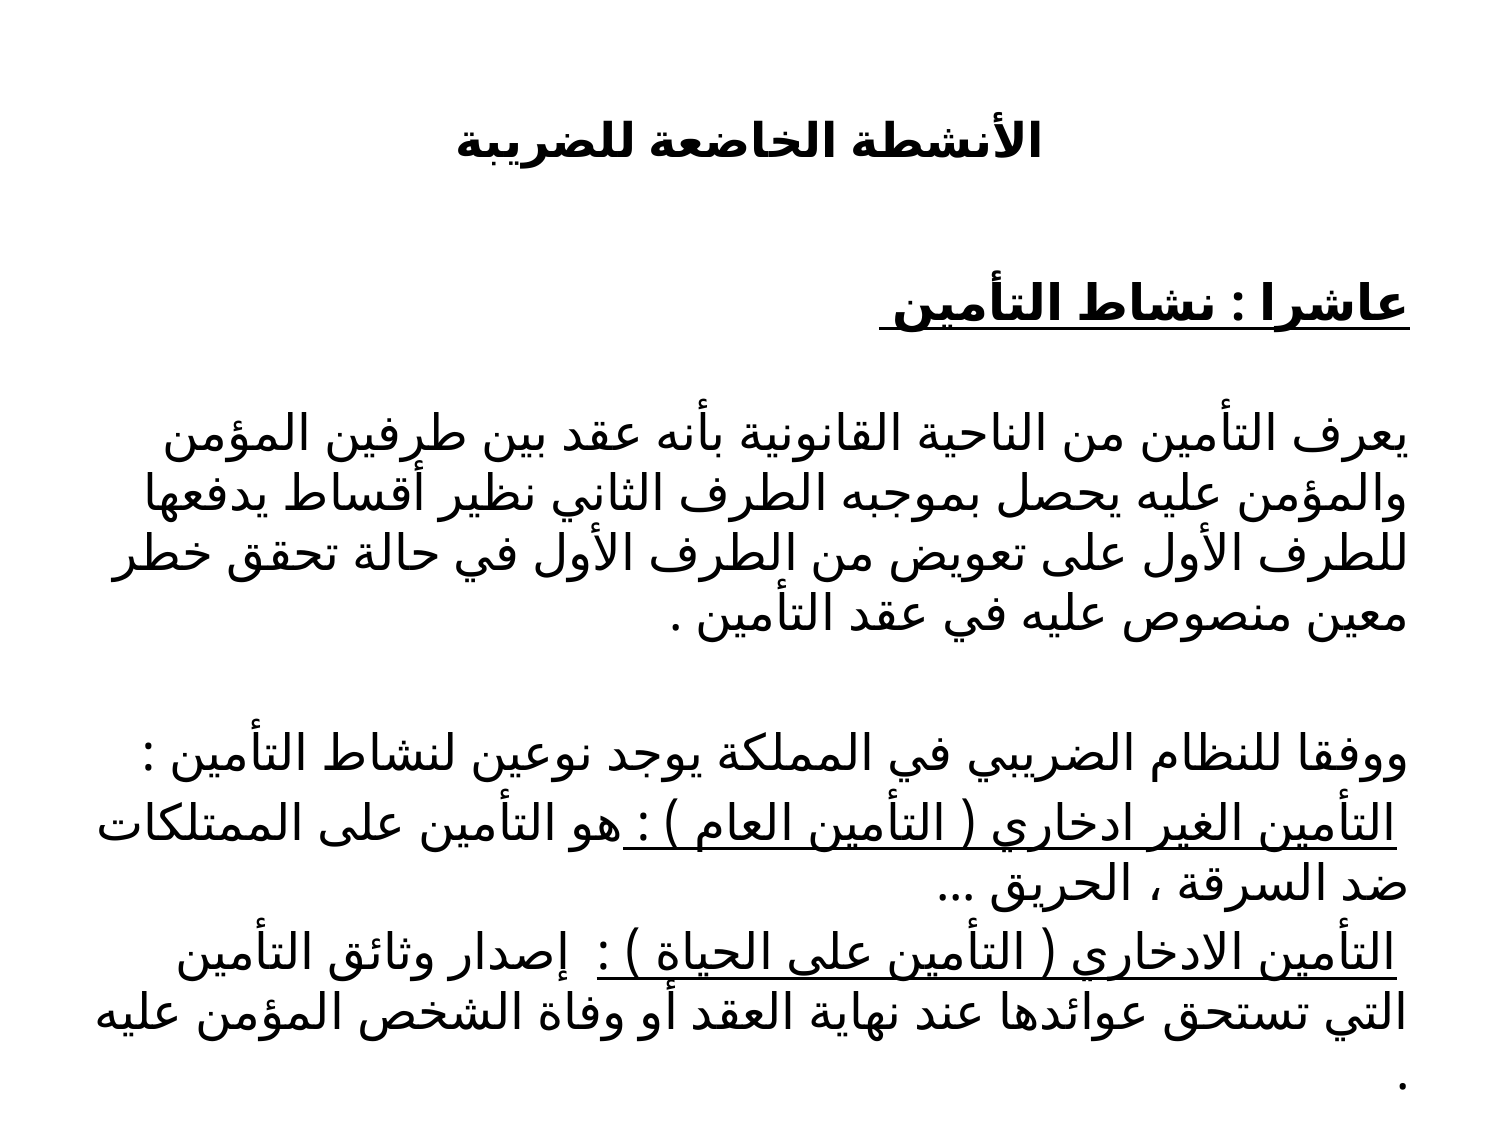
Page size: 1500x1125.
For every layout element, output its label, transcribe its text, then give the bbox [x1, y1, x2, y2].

title الأنشطة الخاضعة للضريبة [75, 45, 1425, 233]
list عاشرا : نشاط التأمين يعرف التأمين من الناحية القانونية بأنه عقد بين طرفين المؤمن والمؤمن عليه يحصل بموجبه الطرف الثاني نظير أقساط يدفعها للطرف الأول على تعويض من الطرف الأول في حالة تحقق خطر معين منصوص عليه في عقد التأمين . ووفقا للنظام الضريبي في المملكة يوجد نوعين لنشاط التأمين : التأمين الغير ادخاري ( التأمين العام ) : هو التأمين على الممتلكات ضد السرقة ، الحريق ... التأمين الادخاري ( التأمين على الحياة ) : إصدار وثائق التأمين التي تستحق عوائدها عند نهاية العقد أو وفاة الشخص المؤمن عليه . [75, 262, 1425, 1005]
